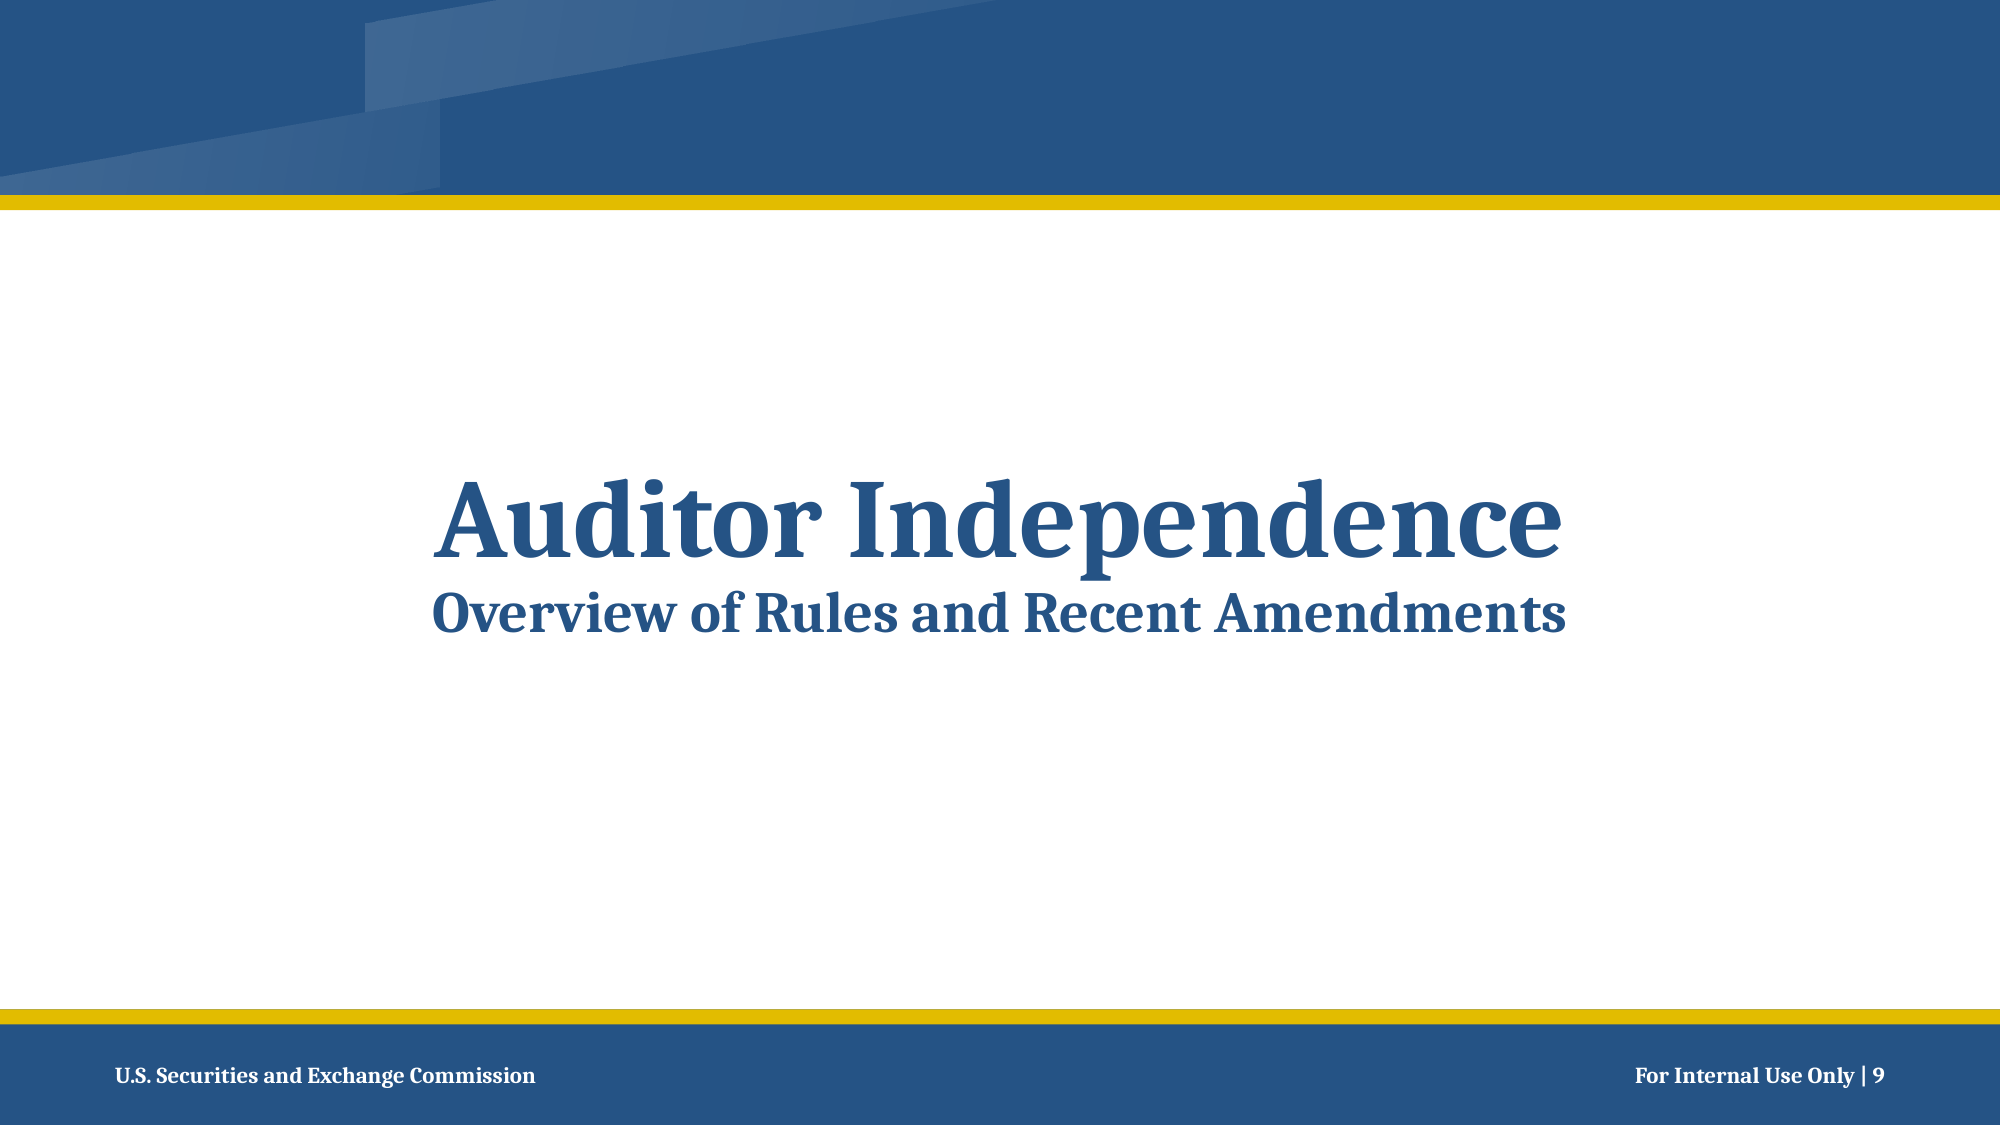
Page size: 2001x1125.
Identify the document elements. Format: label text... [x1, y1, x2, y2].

title Auditor Independence Overview of Rules and Recent Amendments [99, 488, 1900, 617]
slide_number 9 [1449, 1059, 1900, 1090]
